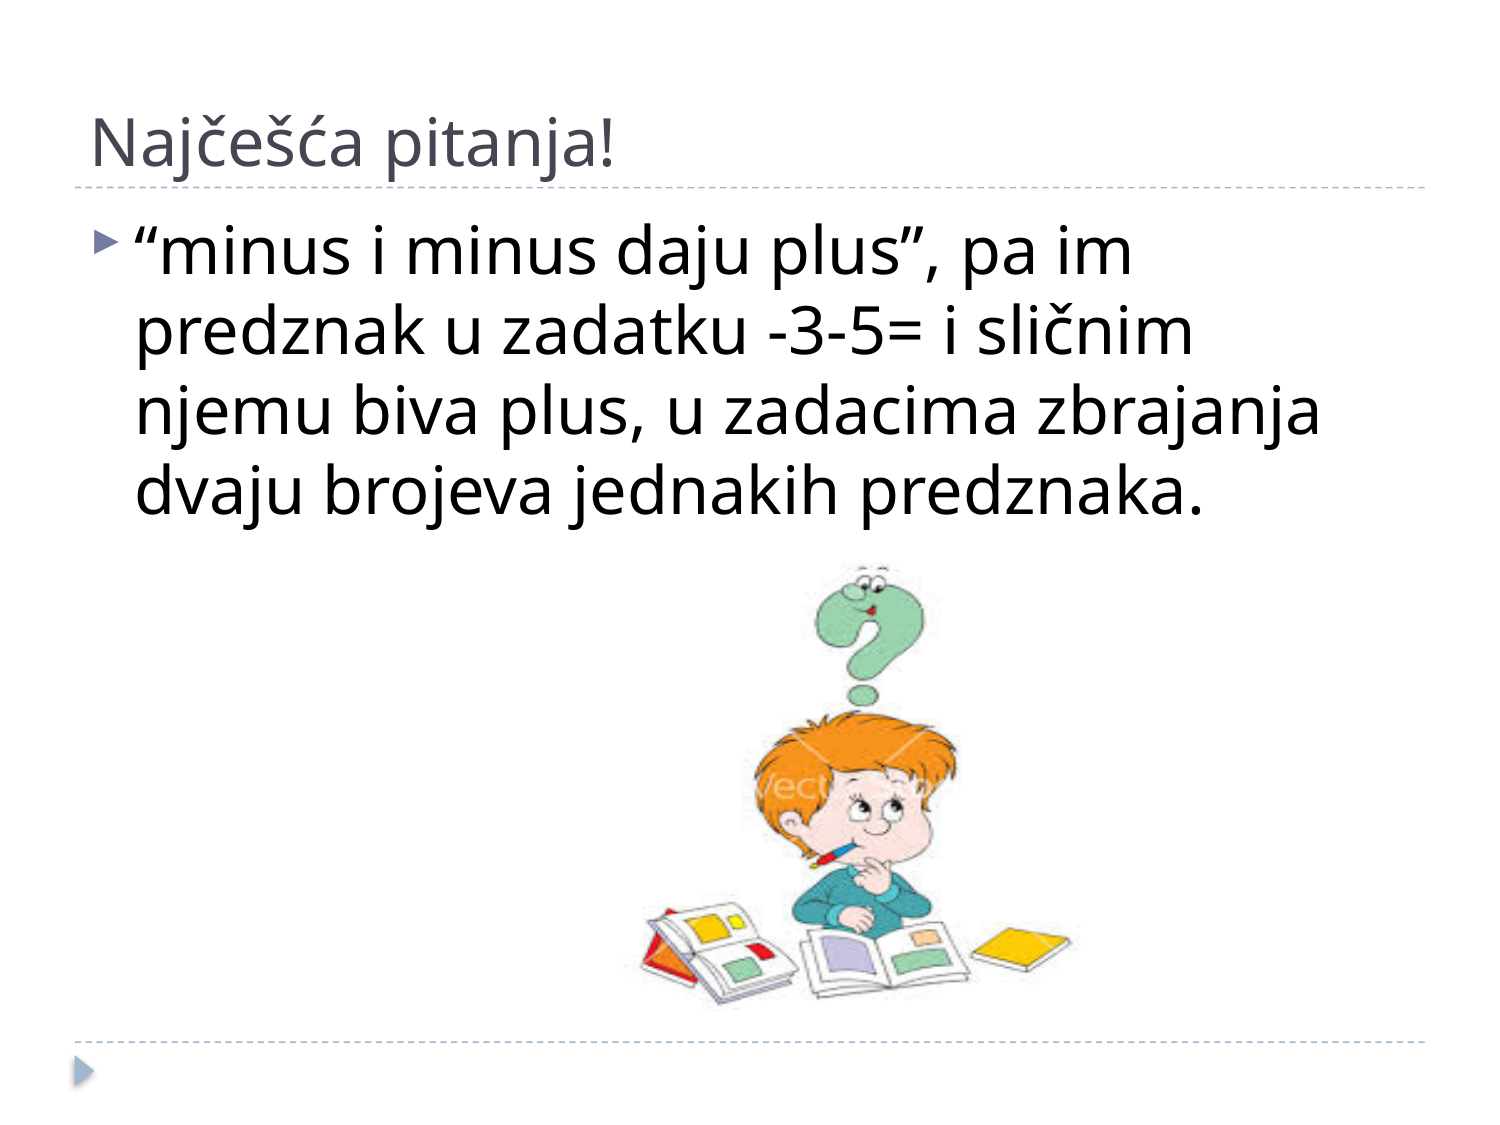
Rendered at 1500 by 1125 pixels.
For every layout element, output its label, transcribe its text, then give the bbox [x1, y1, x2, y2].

picture [584, 562, 1129, 1012]
list “minus i minus daju plus”, pa im predznak u zadatku -3-5= i sličnim njemu biva plus, u zadacima zbrajanja dvaju brojeva jednakih predznaka. [75, 200, 1425, 1010]
title Najčešća pitanja! [75, 24, 1425, 188]
